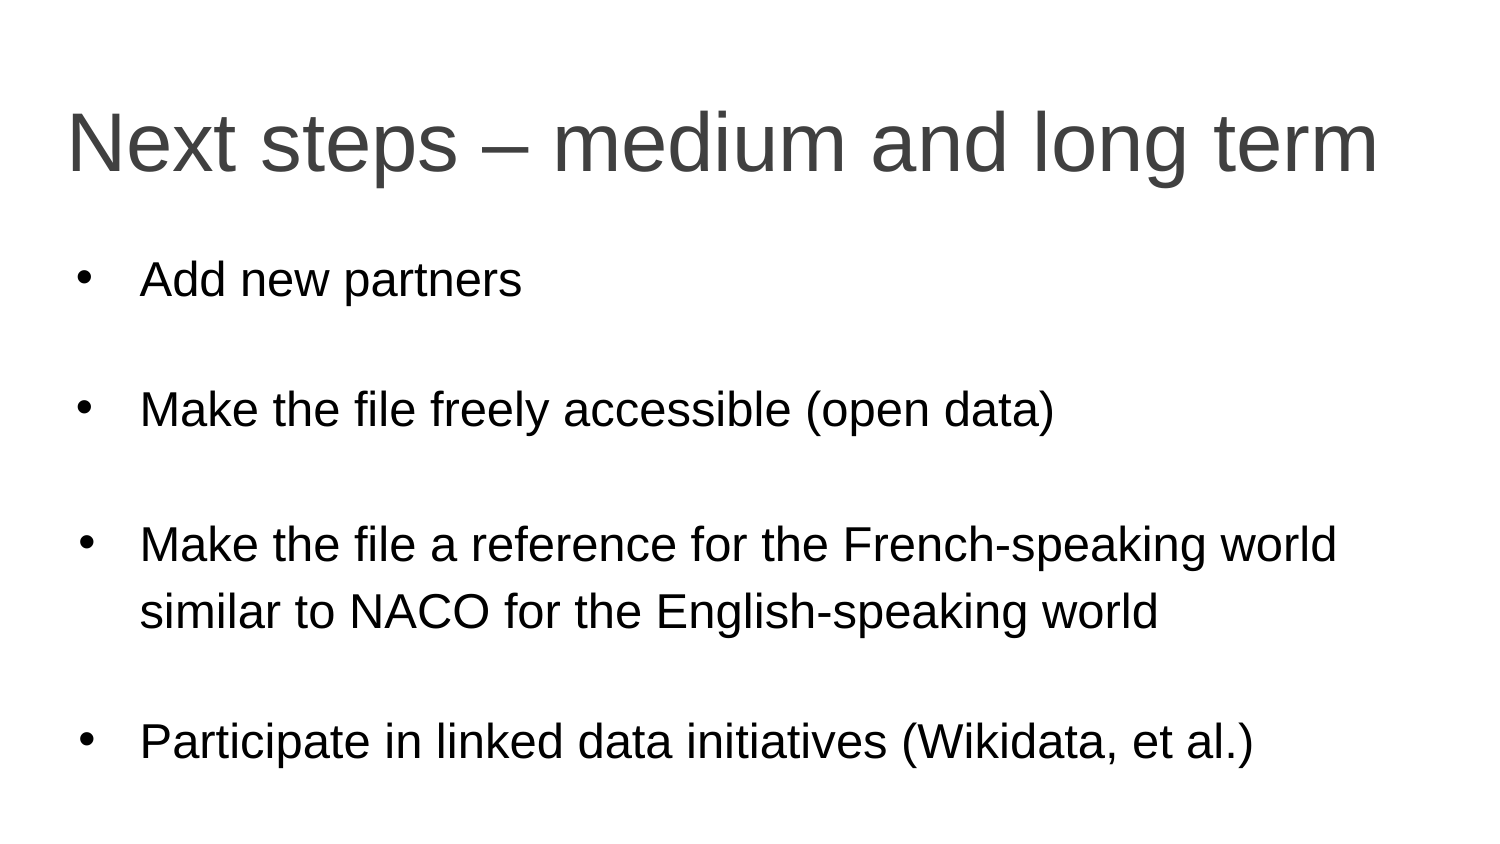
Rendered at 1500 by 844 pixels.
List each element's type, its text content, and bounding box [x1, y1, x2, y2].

title Next steps – medium and long term [51, 72, 1449, 167]
list Add new partners Make the file freely accessible (open data) Make the file a reference for the French-speaking world similar to NACO for the English-speaking world Participate in linked data initiatives (Wikidata, et al.) [51, 223, 1449, 785]
